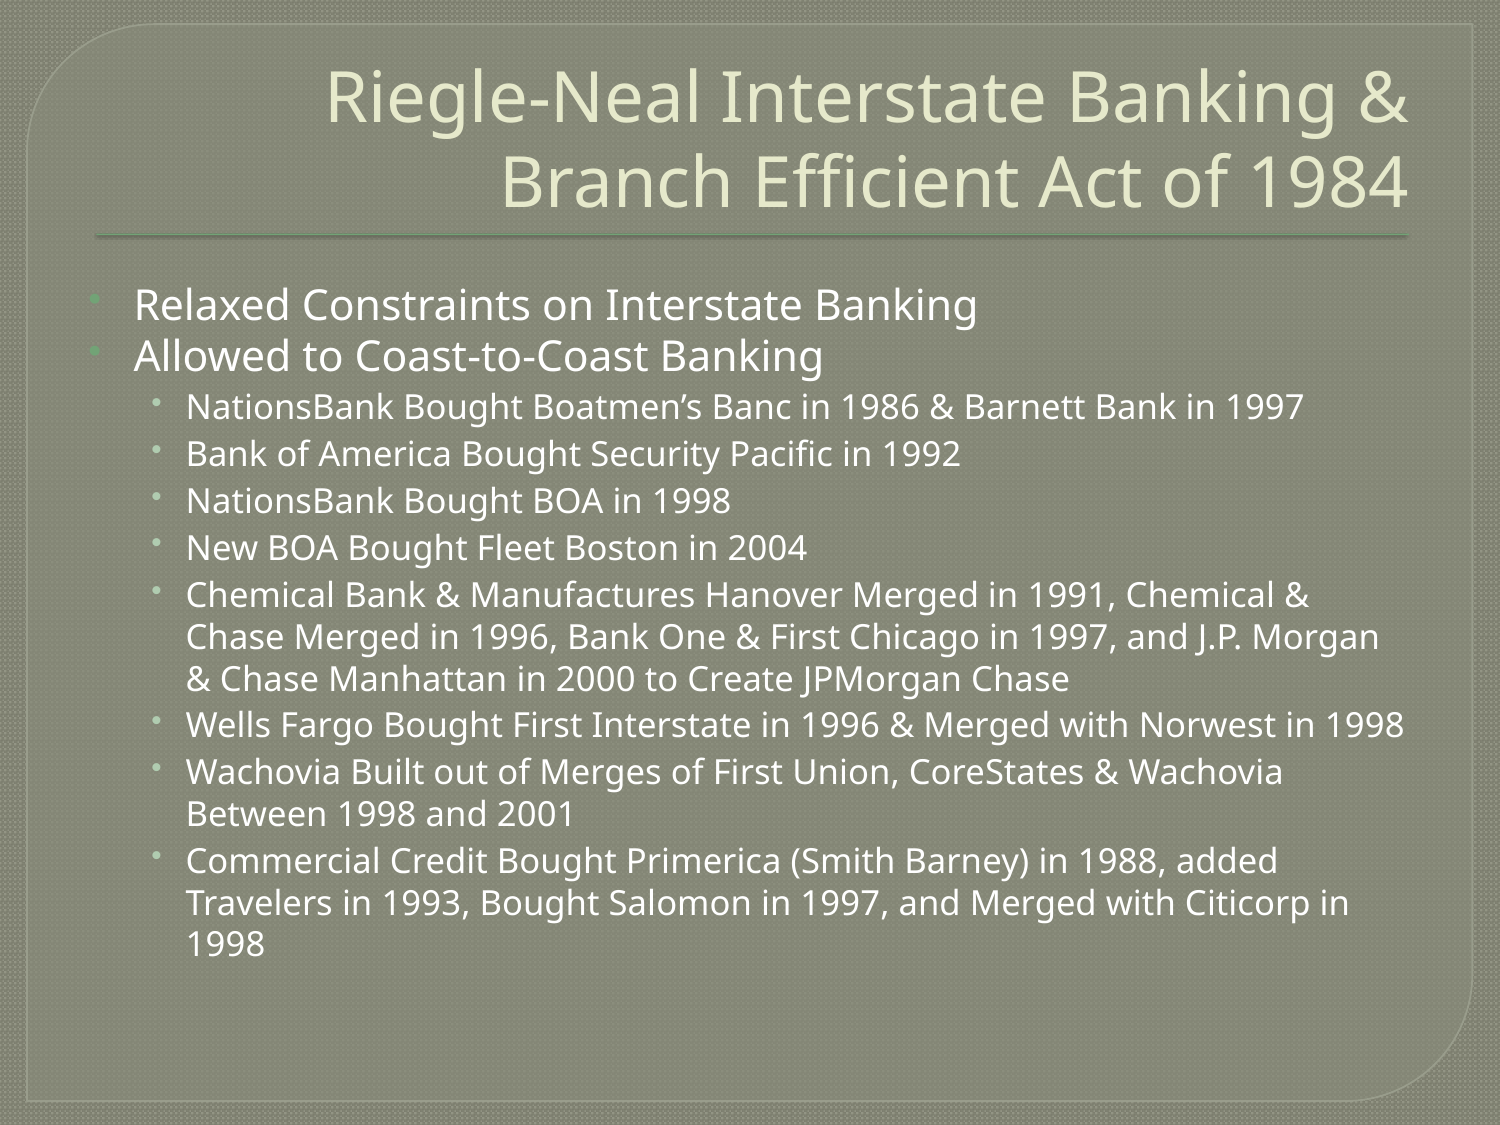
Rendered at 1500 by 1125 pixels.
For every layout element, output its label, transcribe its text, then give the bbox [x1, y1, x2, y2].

list Relaxed Constraints on Interstate Banking Allowed to Coast-to-Coast Banking NationsBank Bought Boatmen’s Banc in 1986 & Barnett Bank in 1997 Bank of America Bought Security Pacific in 1992 NationsBank Bought BOA in 1998 New BOA Bought Fleet Boston in 2004 Chemical Bank & Manufactures Hanover Merged in 1991, Chemical & Chase Merged in 1996, Bank One & First Chicago in 1997, and J.P. Morgan & Chase Manhattan in 2000 to Create JPMorgan Chase Wells Fargo Bought First Interstate in 1996 & Merged with Norwest in 1998 Wachovia Built out of Merges of First Union, CoreStates & Wachovia Between 1998 and 2001 Commercial Credit Bought Primerica (Smith Barney) in 1988, added Travelers in 1993, Bought Salomon in 1997, and Merged with Citicorp in 1998 [75, 270, 1425, 1013]
title Riegle-Neal Interstate Banking & Branch Efficient Act of 1984 [75, 41, 1425, 230]
